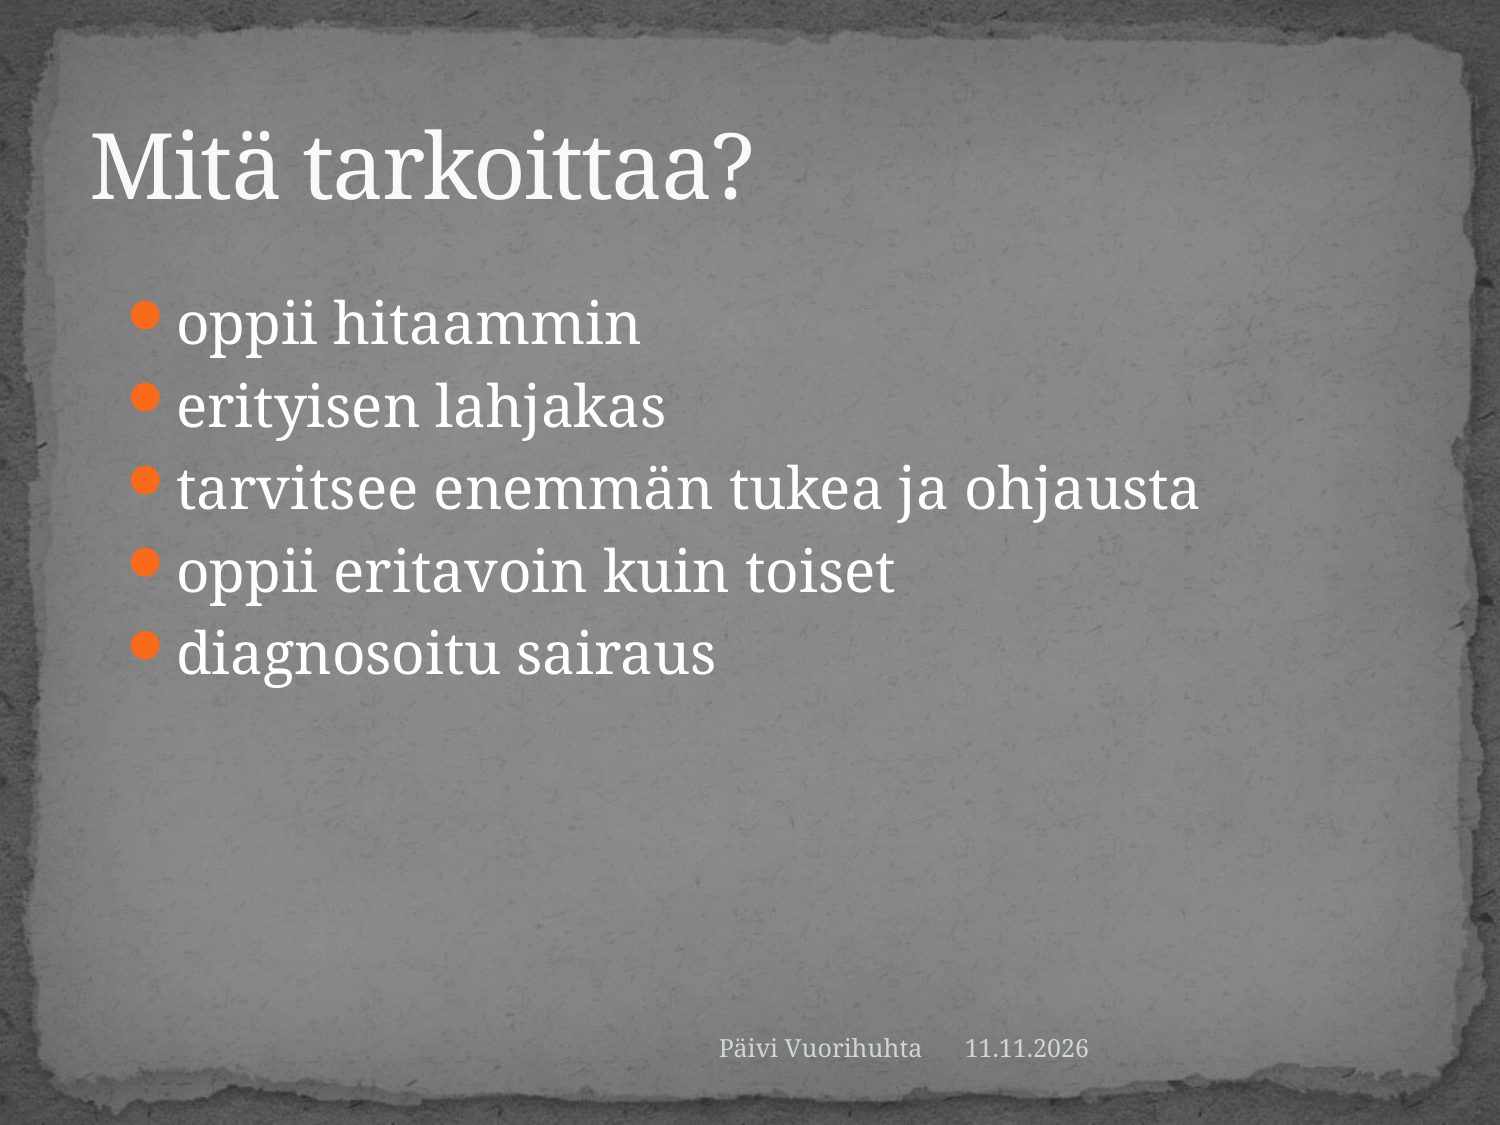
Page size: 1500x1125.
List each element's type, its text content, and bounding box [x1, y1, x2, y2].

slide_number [950, 1017, 1375, 1081]
list oppii hitaammin erityisen lahjakas tarvitsee enemmän tukea ja ohjausta oppii eritavoin kuin toiset diagnosoitu sairaus [112, 278, 1388, 962]
footer Päivi Vuorihuhta [350, 1017, 938, 1081]
title Mitä tarkoittaa? [74, 24, 1425, 225]
